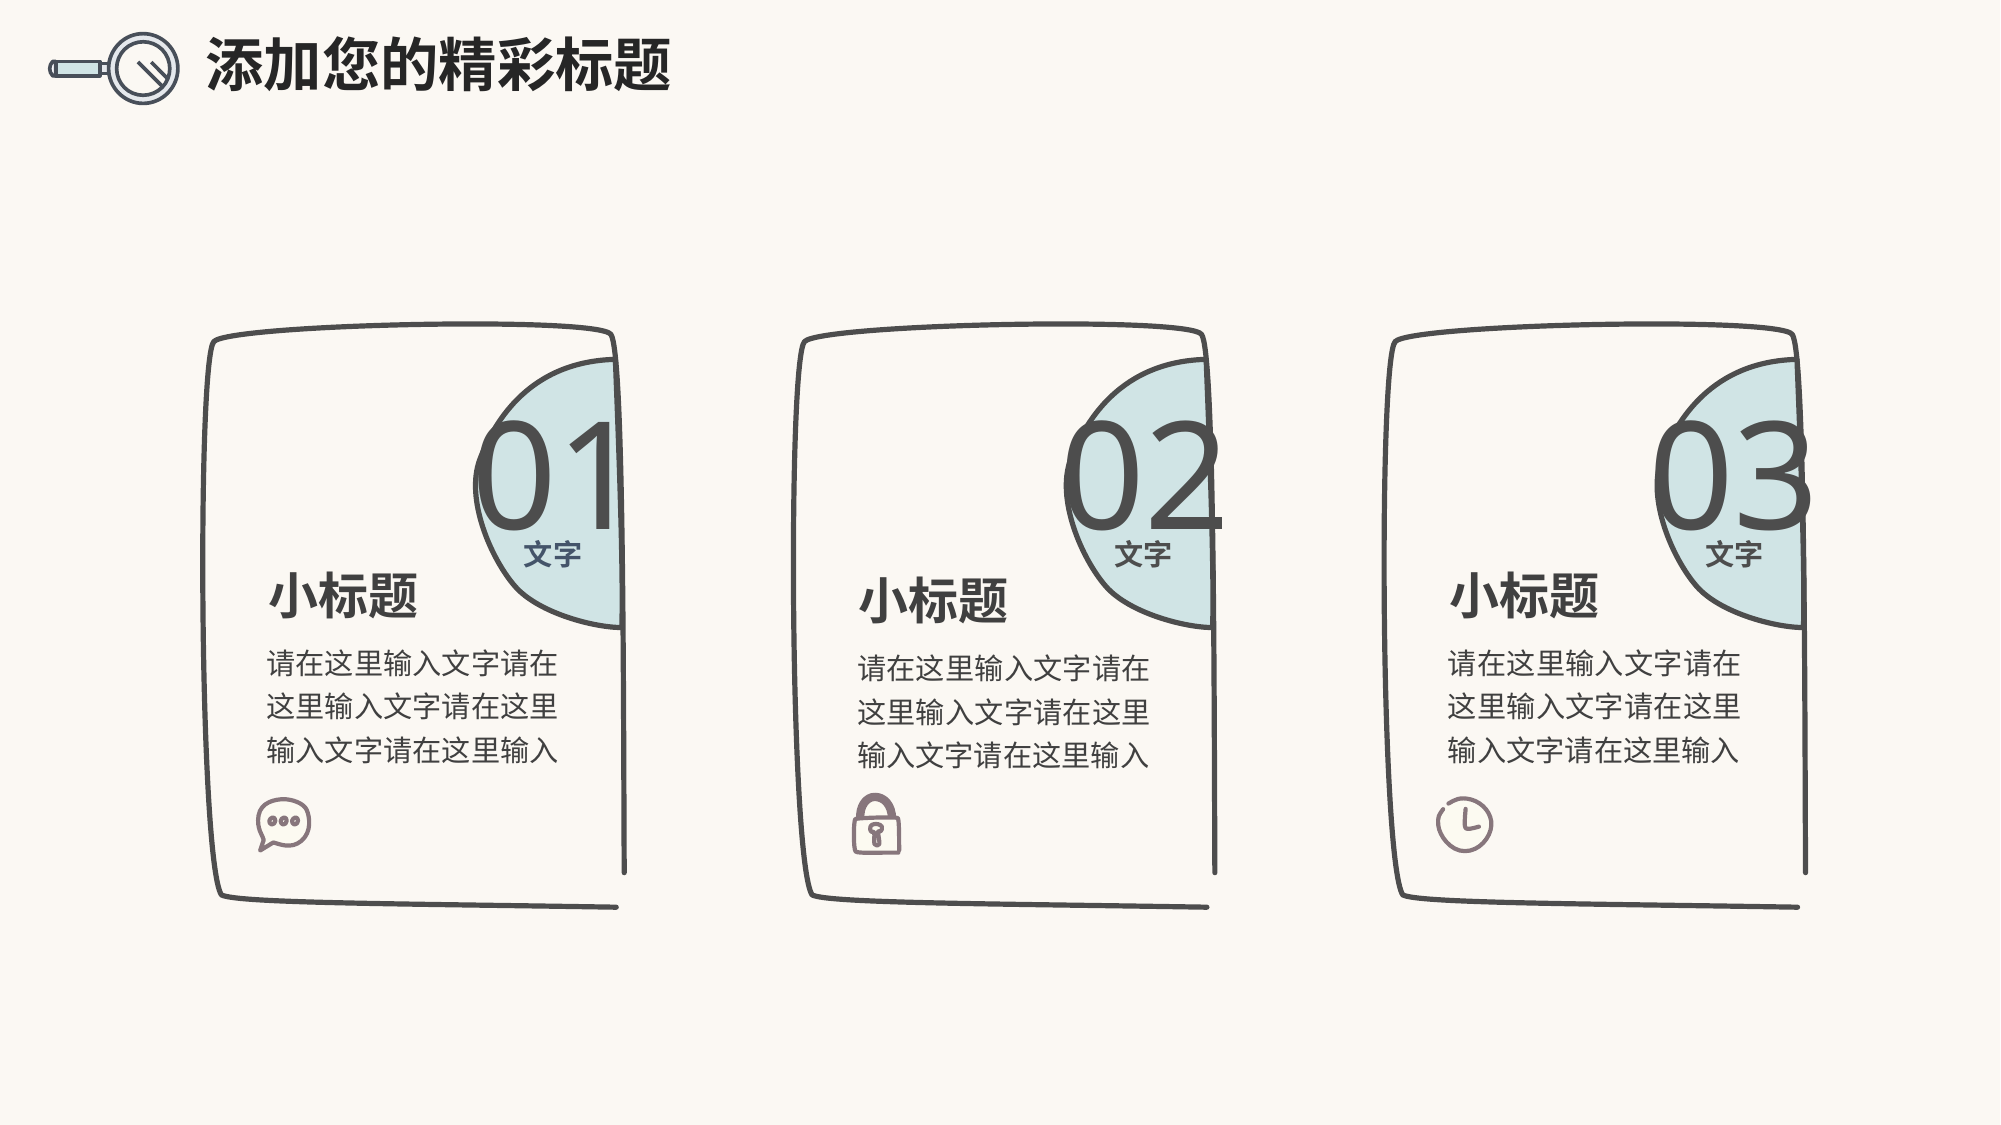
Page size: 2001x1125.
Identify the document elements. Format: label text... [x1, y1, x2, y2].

text_box 添加您的精彩标题 [191, 20, 693, 106]
text_box [201, 322, 626, 909]
text_box [1383, 322, 1807, 909]
text_box [500, 568, 624, 629]
text_box 小标题 [1434, 557, 1615, 633]
text_box 请在这里输入文字请在这里输入文字请在这里输入文字请在这里输入 [251, 628, 576, 775]
text_box 文字 [1100, 520, 1190, 579]
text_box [258, 799, 310, 851]
text_box 文字 [1690, 520, 1780, 579]
text_box 03 [1633, 372, 1835, 568]
text_box 请在这里输入文字请在这里输入文字请在这里输入文字请在这里输入 [1433, 628, 1757, 775]
text_box [792, 322, 1216, 909]
text_box 小标题 [253, 557, 434, 633]
text_box 01 [456, 372, 658, 568]
text_box [1144, 358, 1208, 372]
text_box 02 [1044, 372, 1246, 568]
text_box [1735, 358, 1799, 372]
text_box [554, 358, 617, 372]
text_box 请在这里输入文字请在这里输入文字请在这里输入文字请在这里输入 [842, 634, 1166, 780]
text_box [1091, 568, 1214, 629]
text_box 小标题 [844, 562, 1024, 638]
text_box [1682, 568, 1805, 629]
text_box 文字 [509, 520, 599, 579]
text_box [1438, 798, 1492, 852]
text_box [853, 796, 900, 853]
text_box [48, 30, 178, 104]
